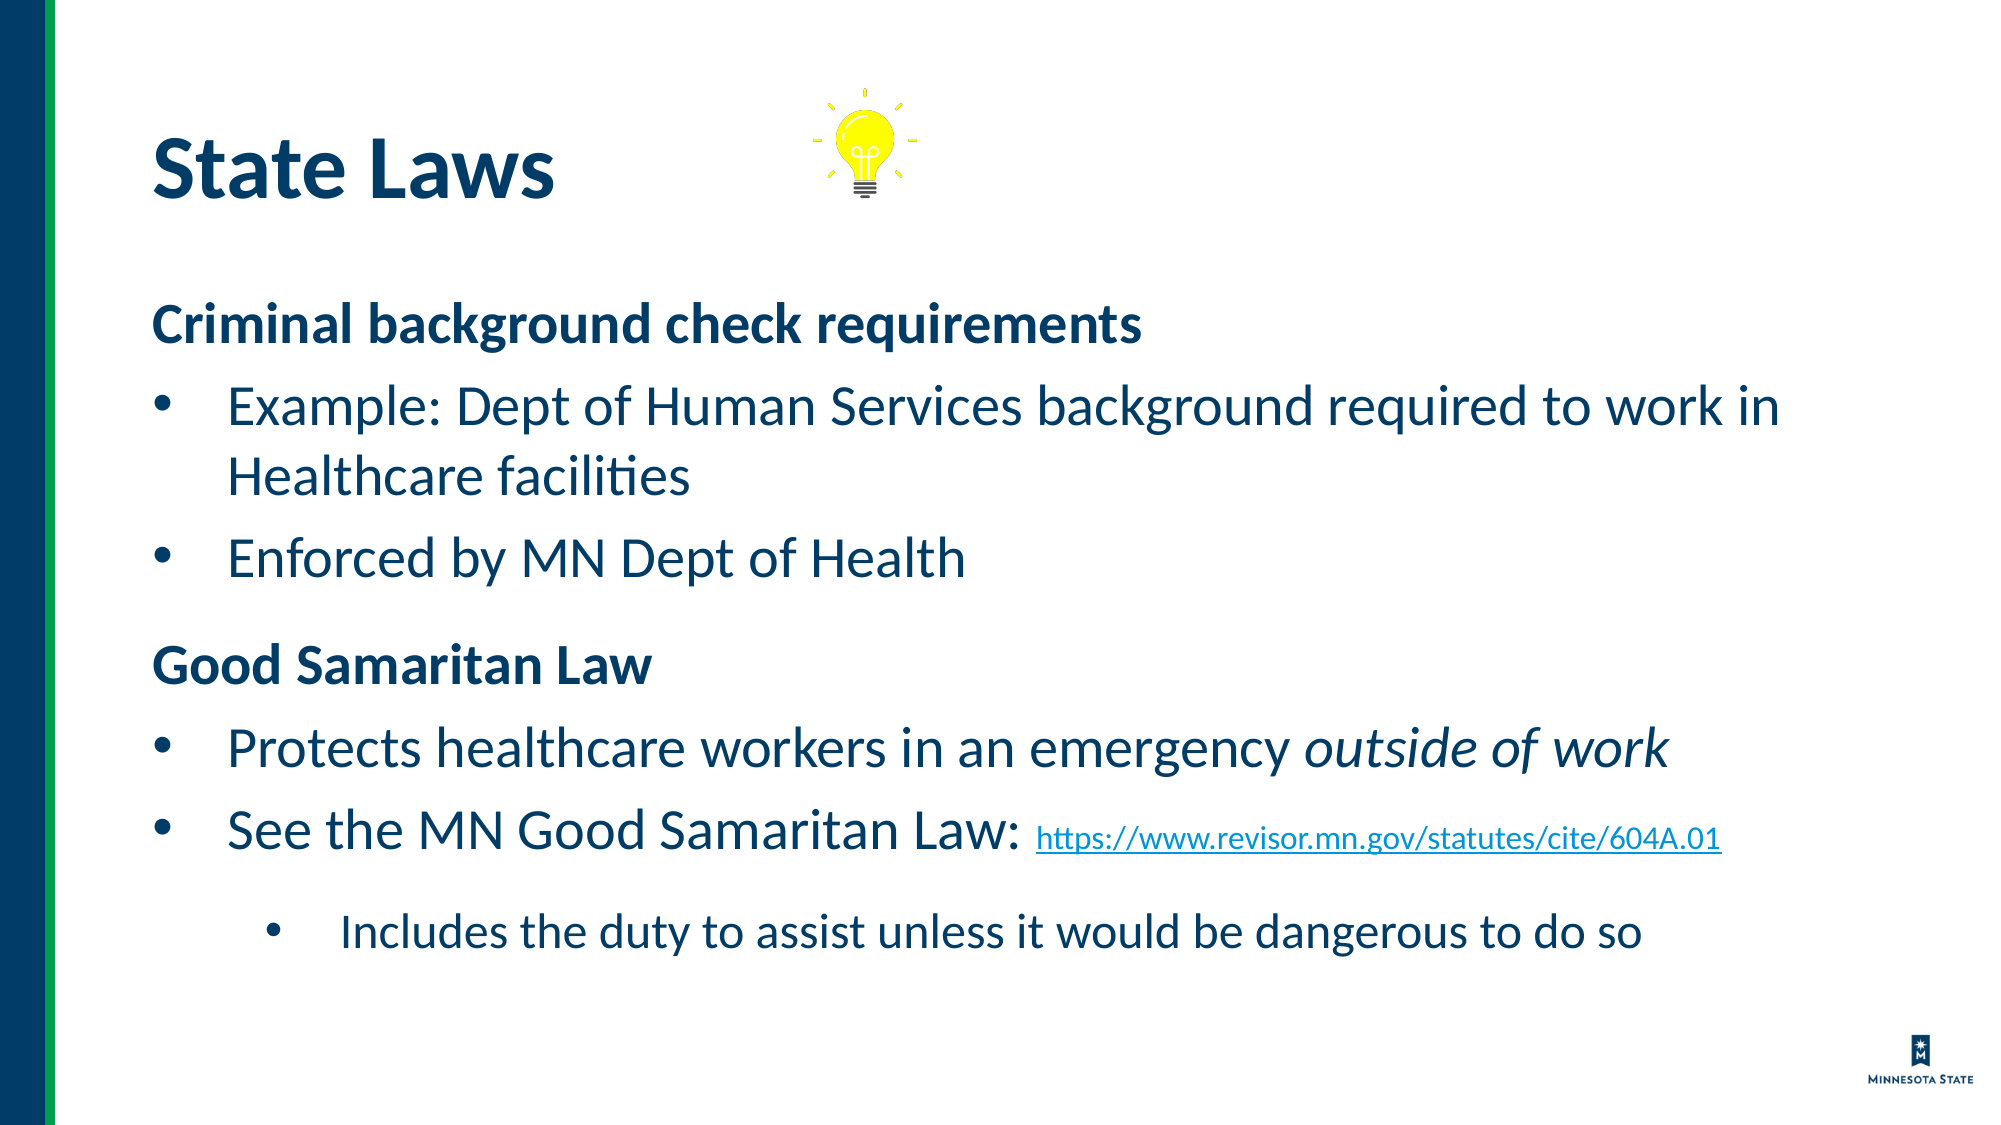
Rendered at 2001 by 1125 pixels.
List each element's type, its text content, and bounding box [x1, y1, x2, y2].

picture [784, 58, 947, 221]
list Criminal background check requirements Example: Dept of Human Services background required to work in Healthcare facilities Enforced by MN Dept of Health Good Samaritan Law Protects healthcare workers in an emergency outside of work See the MN Good Samaritan Law: https://www.revisor.mn.gov/statutes/cite/604A.01 Includes the duty to assist unless it would be dangerous to do so [137, 277, 1863, 1066]
title State Laws [137, 59, 1863, 277]
picture [1823, 1028, 2001, 1095]
